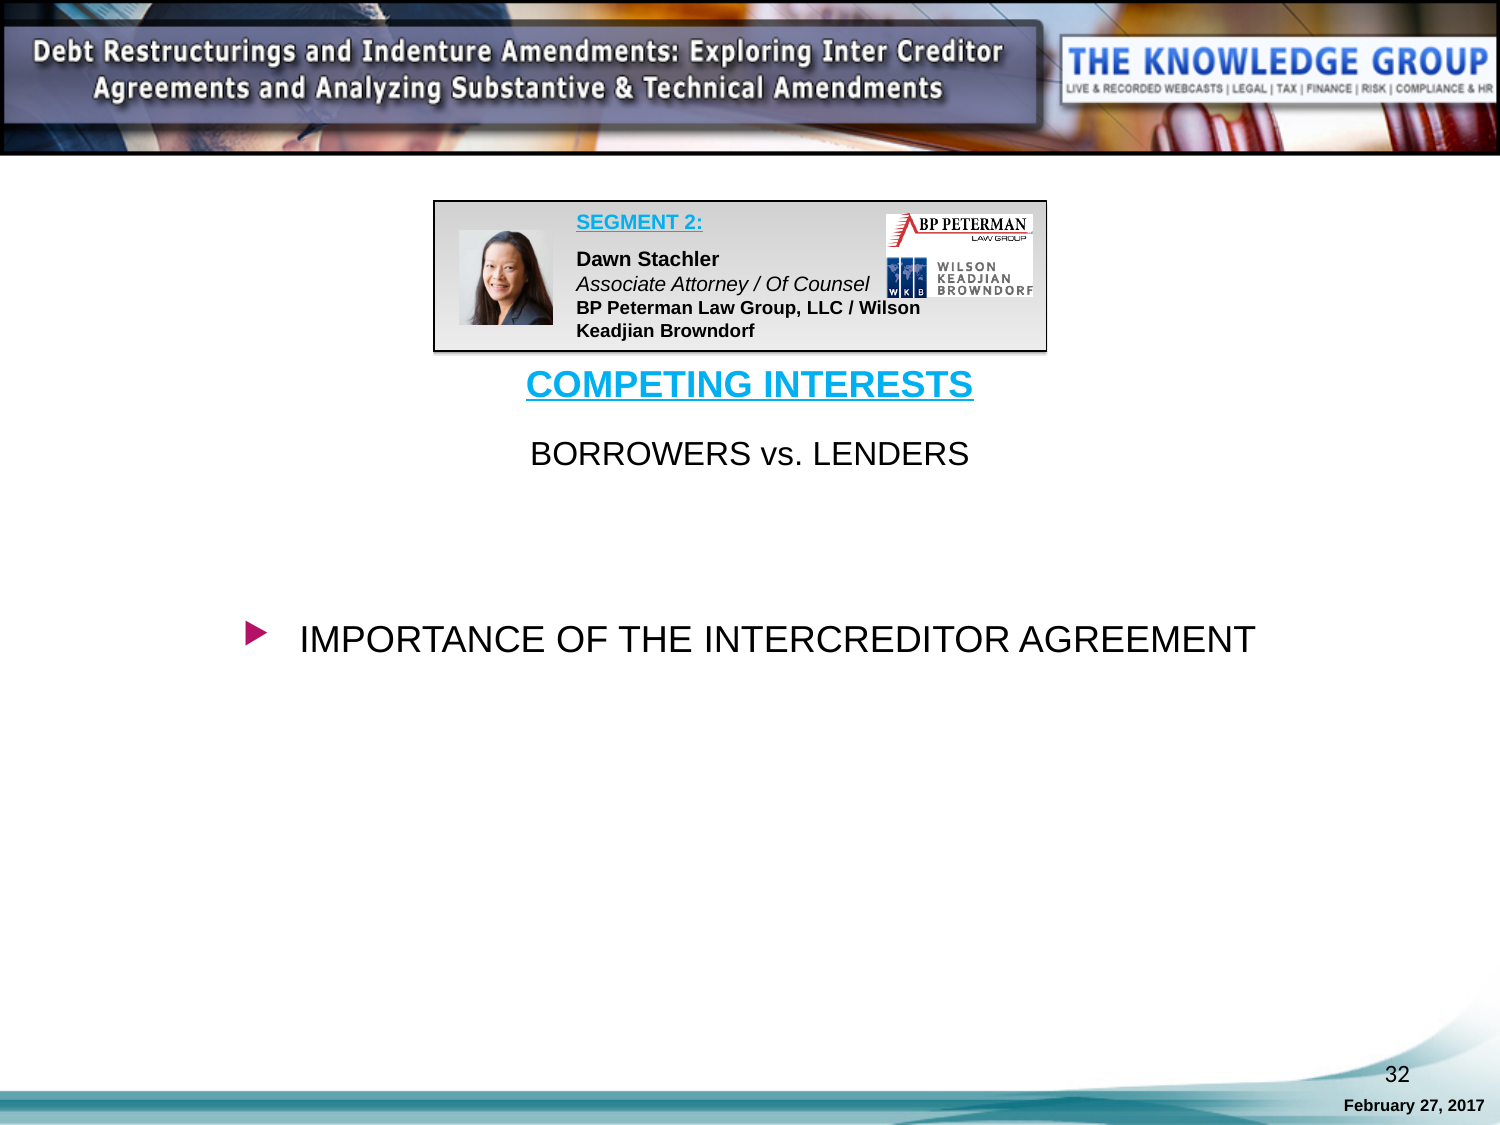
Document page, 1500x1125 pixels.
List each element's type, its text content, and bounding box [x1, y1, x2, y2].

text_box BORROWERS vs. LENDERS IMPORTANCE OF THE INTERCREDITOR AGREEMENT [50, 424, 1450, 728]
slide_number 32 [1074, 1042, 1425, 1103]
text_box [433, 200, 1047, 352]
picture [0, 412, 1500, 1125]
text_box COMPETING INTERESTS [0, 352, 1500, 412]
text_box February 27, 2017 [1100, 1087, 1500, 1123]
picture [0, 0, 1500, 352]
